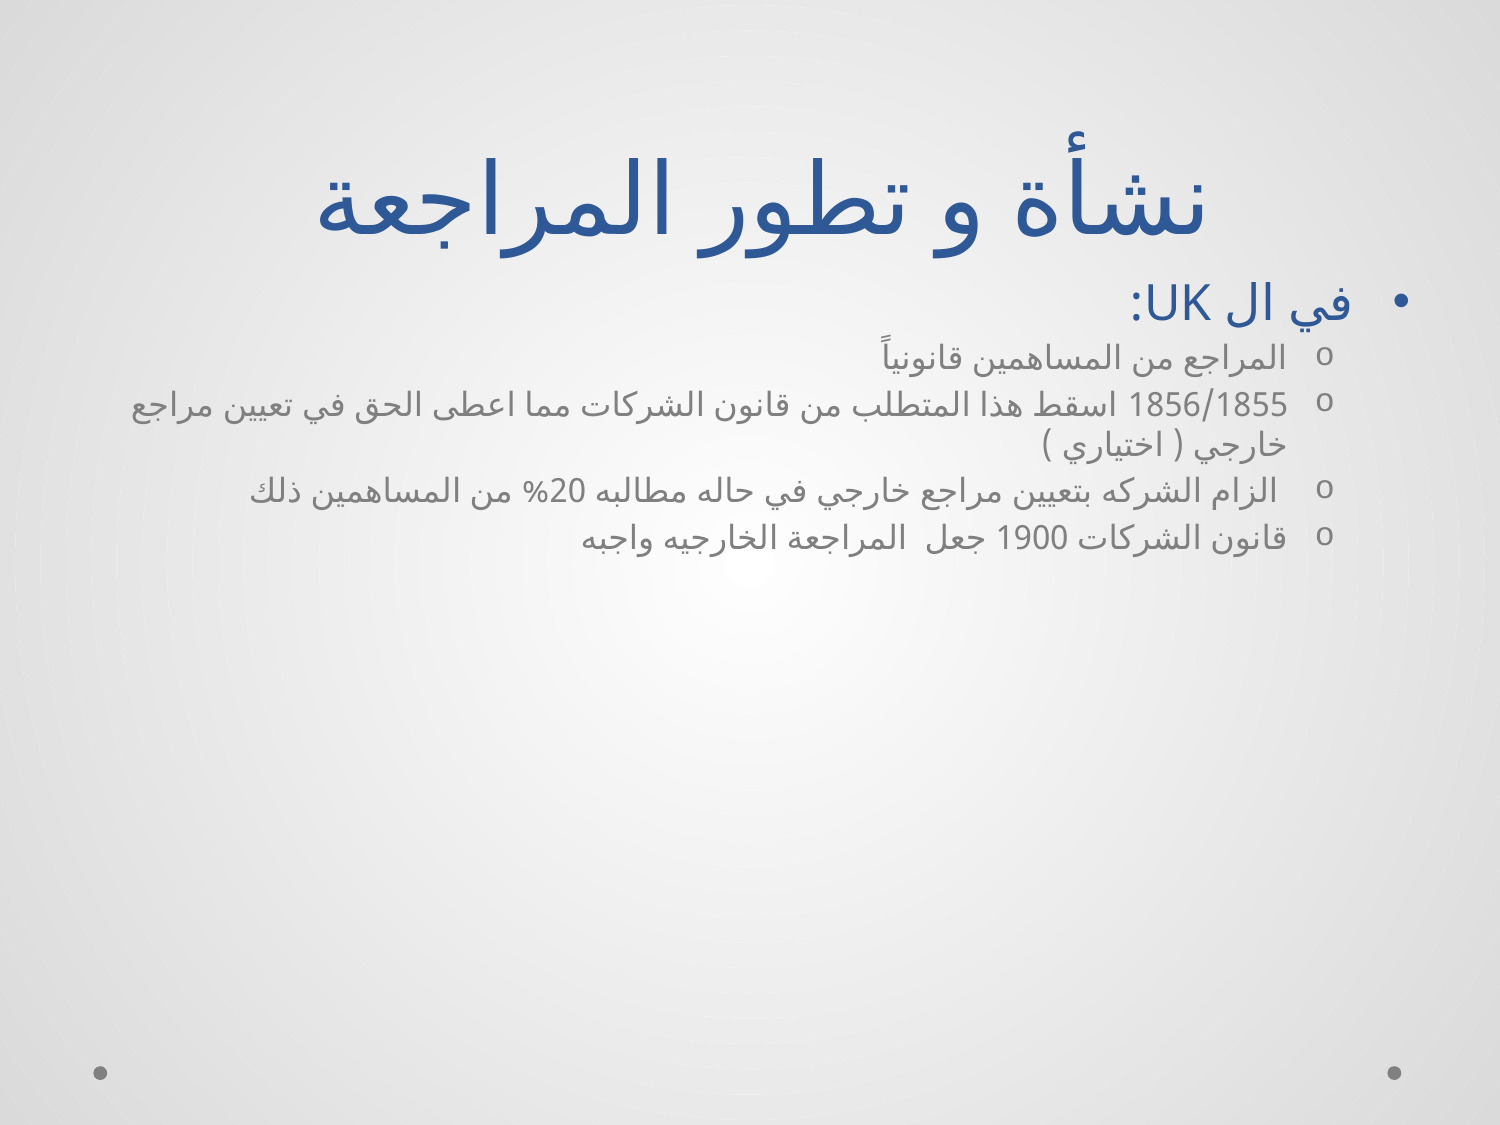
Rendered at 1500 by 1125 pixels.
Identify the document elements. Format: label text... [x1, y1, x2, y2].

title نشأة و تطور المراجعة [75, 0, 1425, 262]
list في ال UK: المراجع من المساهمين قانونياً 1856/1855 اسقط هذا المتطلب من قانون الشركات مما اعطى الحق في تعيين مراجع خارجي ( اختياري ) الزام الشركه بتعيين مراجع خارجي في حاله مطالبه 20% من المساهمين ذلك قانون الشركات 1900 جعل المراجعة الخارجيه واجبه [75, 262, 1425, 1005]
